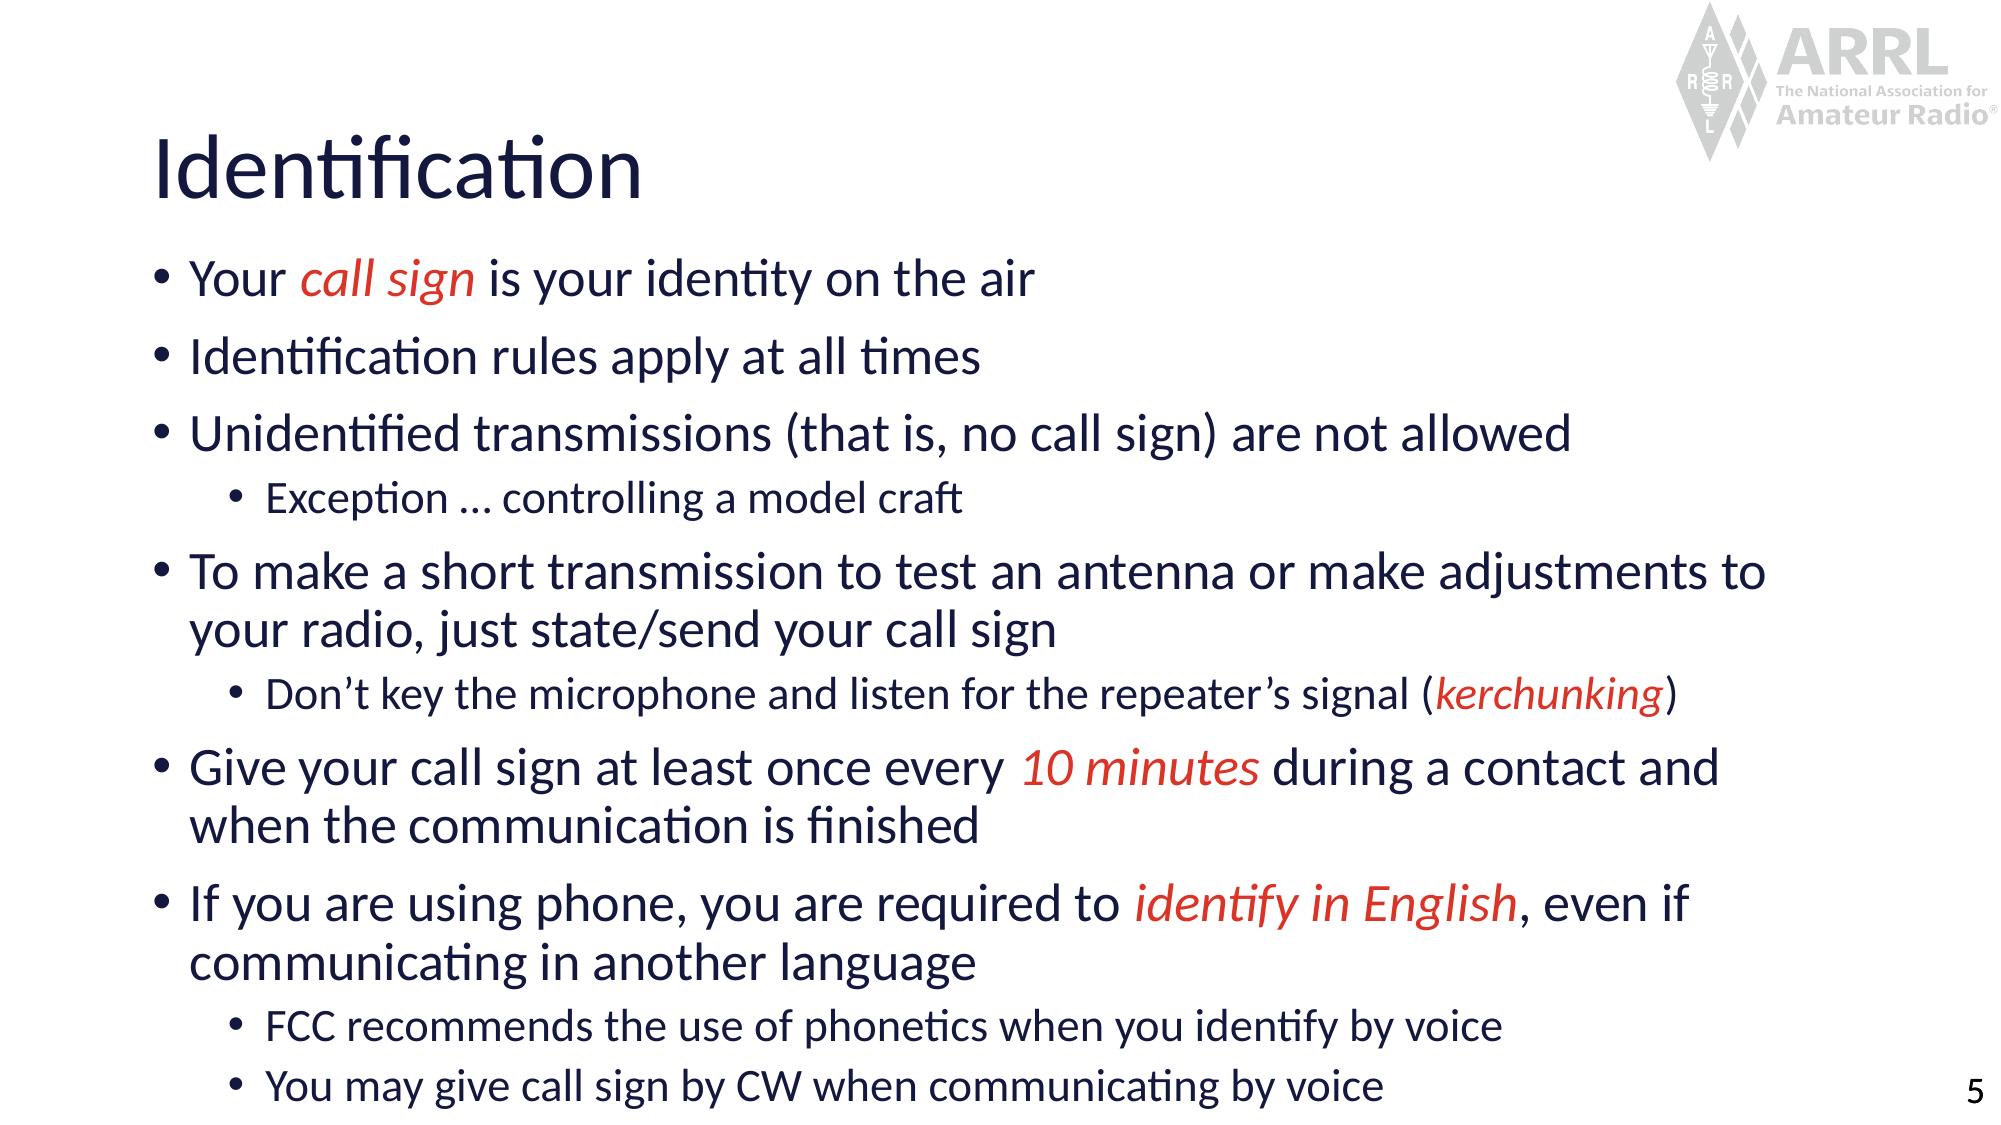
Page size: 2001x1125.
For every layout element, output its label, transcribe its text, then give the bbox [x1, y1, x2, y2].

title Identification [137, 59, 1863, 242]
picture [1674, 0, 2000, 164]
list Your call sign is your identity on the air Identification rules apply at all times Unidentified transmissions (that is, no call sign) are not allowed Exception … controlling a model craft To make a short transmission to test an antenna or make adjustments to your radio, just state/send your call sign Don’t key the microphone and listen for the repeater’s signal (kerchunking) Give your call sign at least once every 10 minutes during a contact and when the communication is finished If you are using phone, you are required to identify in English, even if communicating in another language FCC recommends the use of phonetics when you identify by voice You may give call sign by CW when communicating by voice [137, 242, 1863, 1125]
